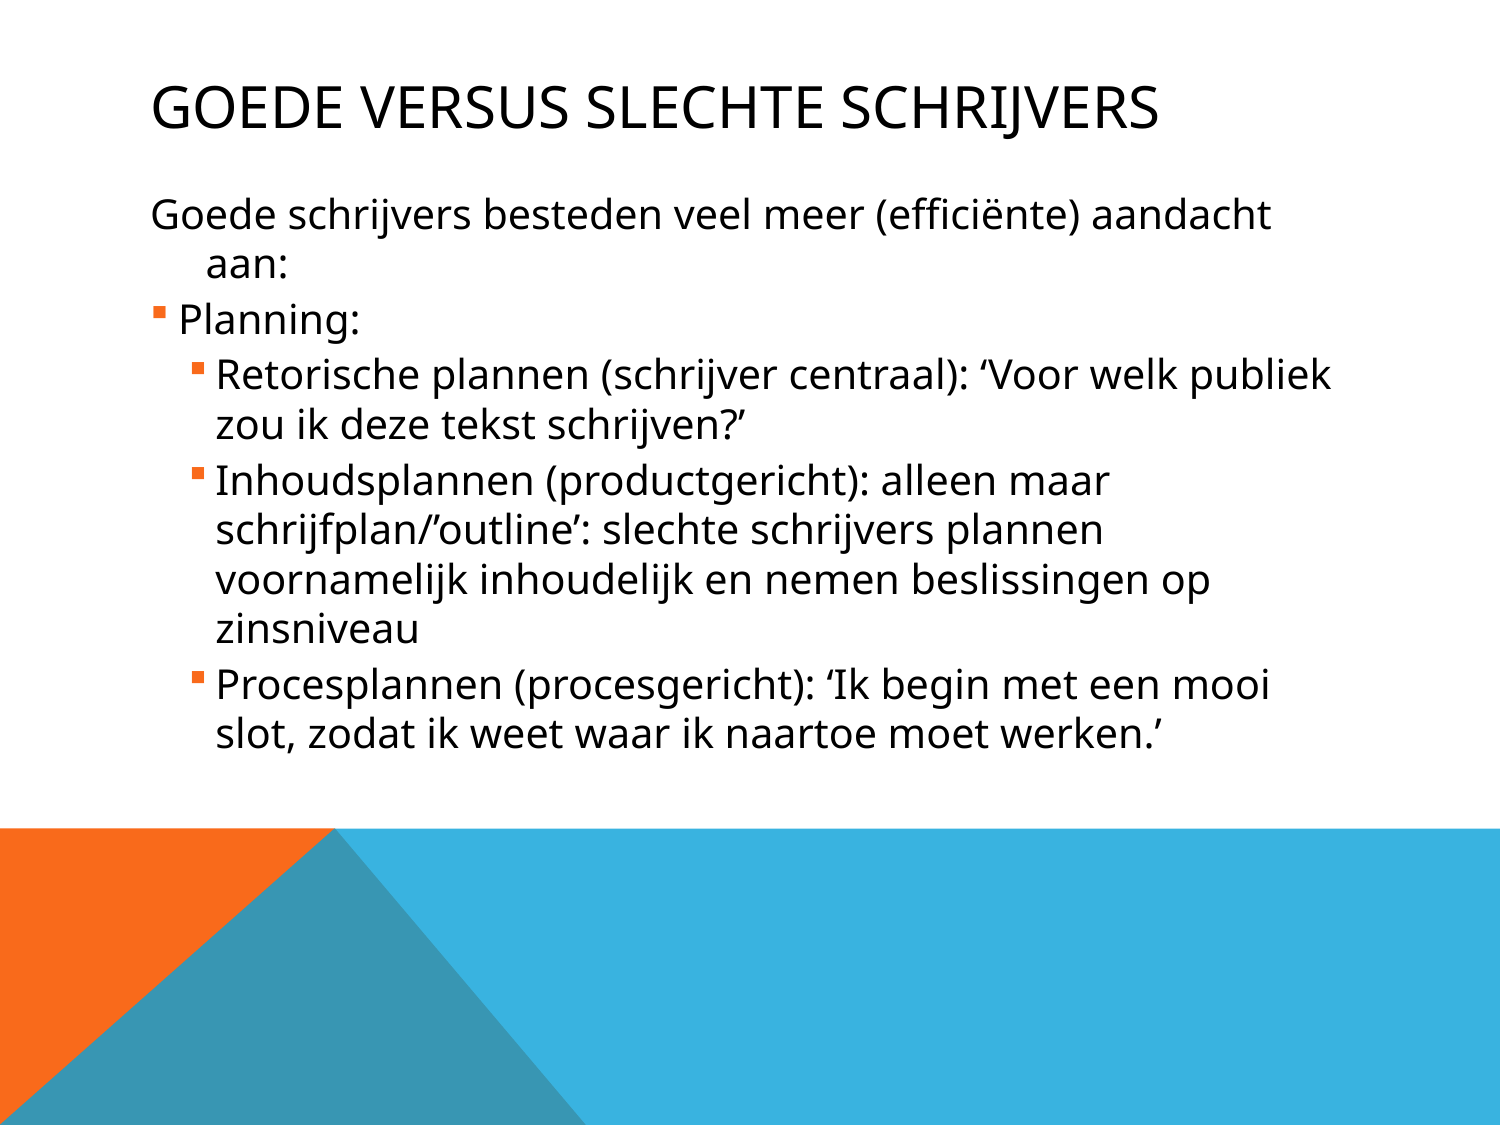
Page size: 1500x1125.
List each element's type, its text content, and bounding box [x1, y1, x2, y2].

list Goede schrijvers besteden veel meer (efficiënte) aandacht aan: Planning: Retorische plannen (schrijver centraal): ‘Voor welk publiek zou ik deze tekst schrijven?’ Inhoudsplannen (productgericht): alleen maar schrijfplan/’outline’: slechte schrijvers plannen voornamelijk inhoudelijk en nemen beslissingen op zinsniveau Procesplannen (procesgericht): ‘Ik begin met een mooi slot, zodat ik weet waar ik naartoe moet werken.’ [135, 180, 1369, 768]
title Goede versus slechte schrijvers [135, 60, 1369, 150]
